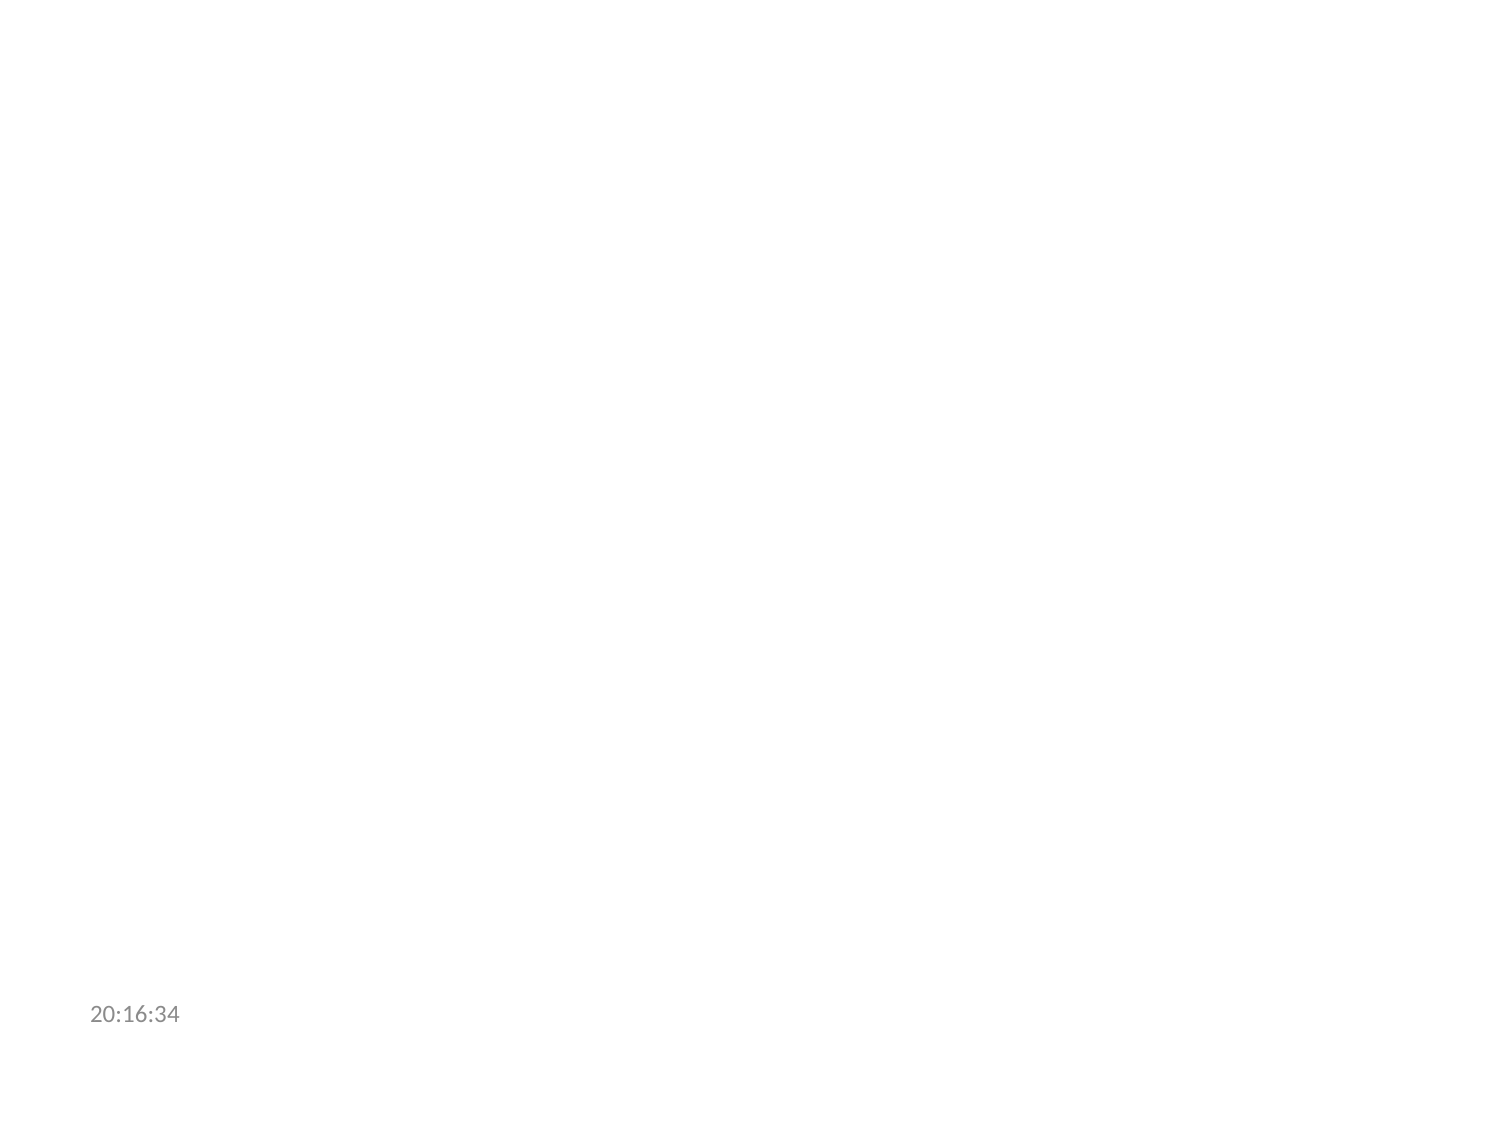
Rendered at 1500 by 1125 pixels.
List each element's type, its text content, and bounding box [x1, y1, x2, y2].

text_box 15:35:09 [75, 982, 425, 1043]
